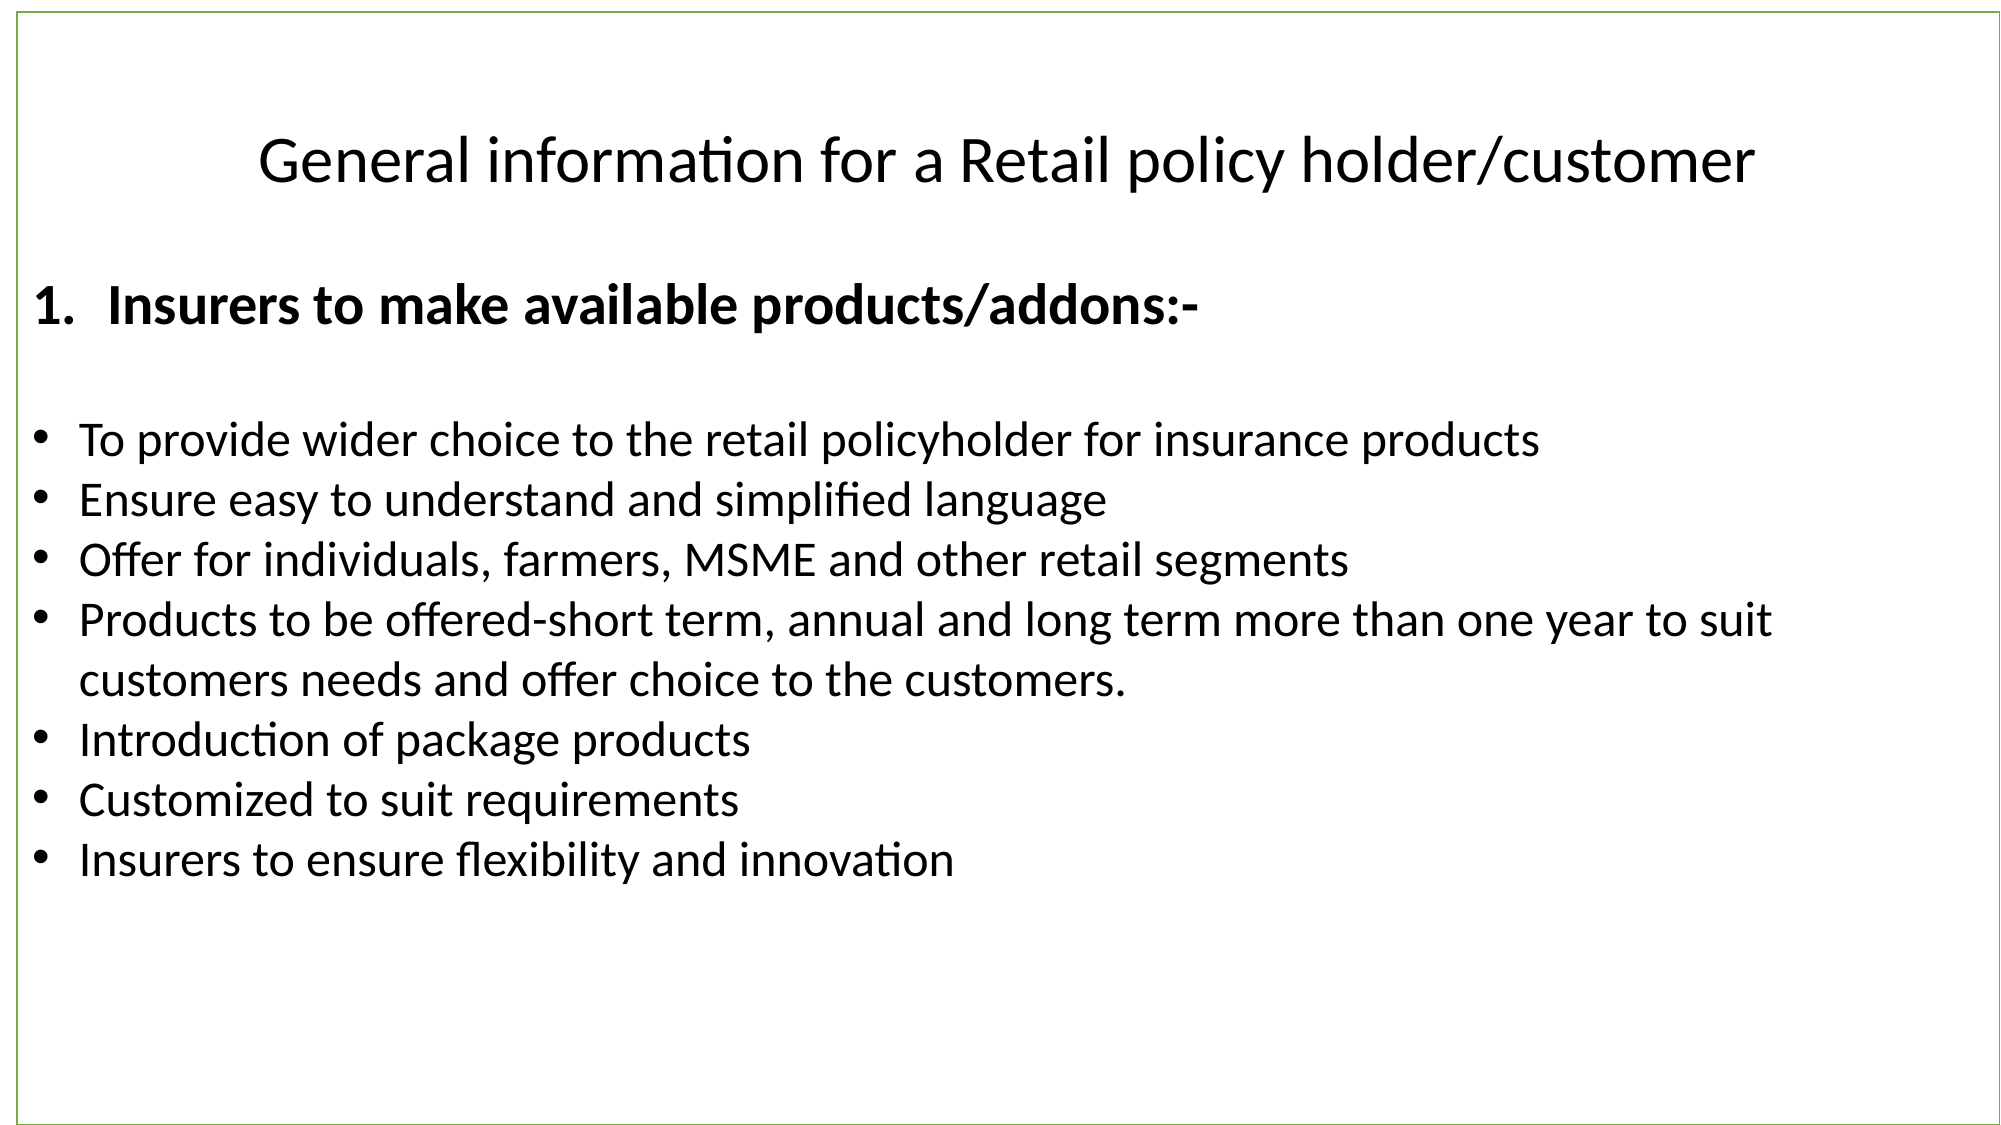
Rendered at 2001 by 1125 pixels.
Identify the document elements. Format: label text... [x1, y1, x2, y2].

text_box General information for a Retail policy holder/customer Insurers to make available products/addons:- To provide wider choice to the retail policyholder for insurance products Ensure easy to understand and simplified language Offer for individuals, farmers, MSME and other retail segments Products to be offered-short term, annual and long term more than one year to suit customers needs and offer choice to the customers. Introduction of package products Customized to suit requirements Insurers to ensure flexibility and innovation [16, 11, 2000, 1125]
